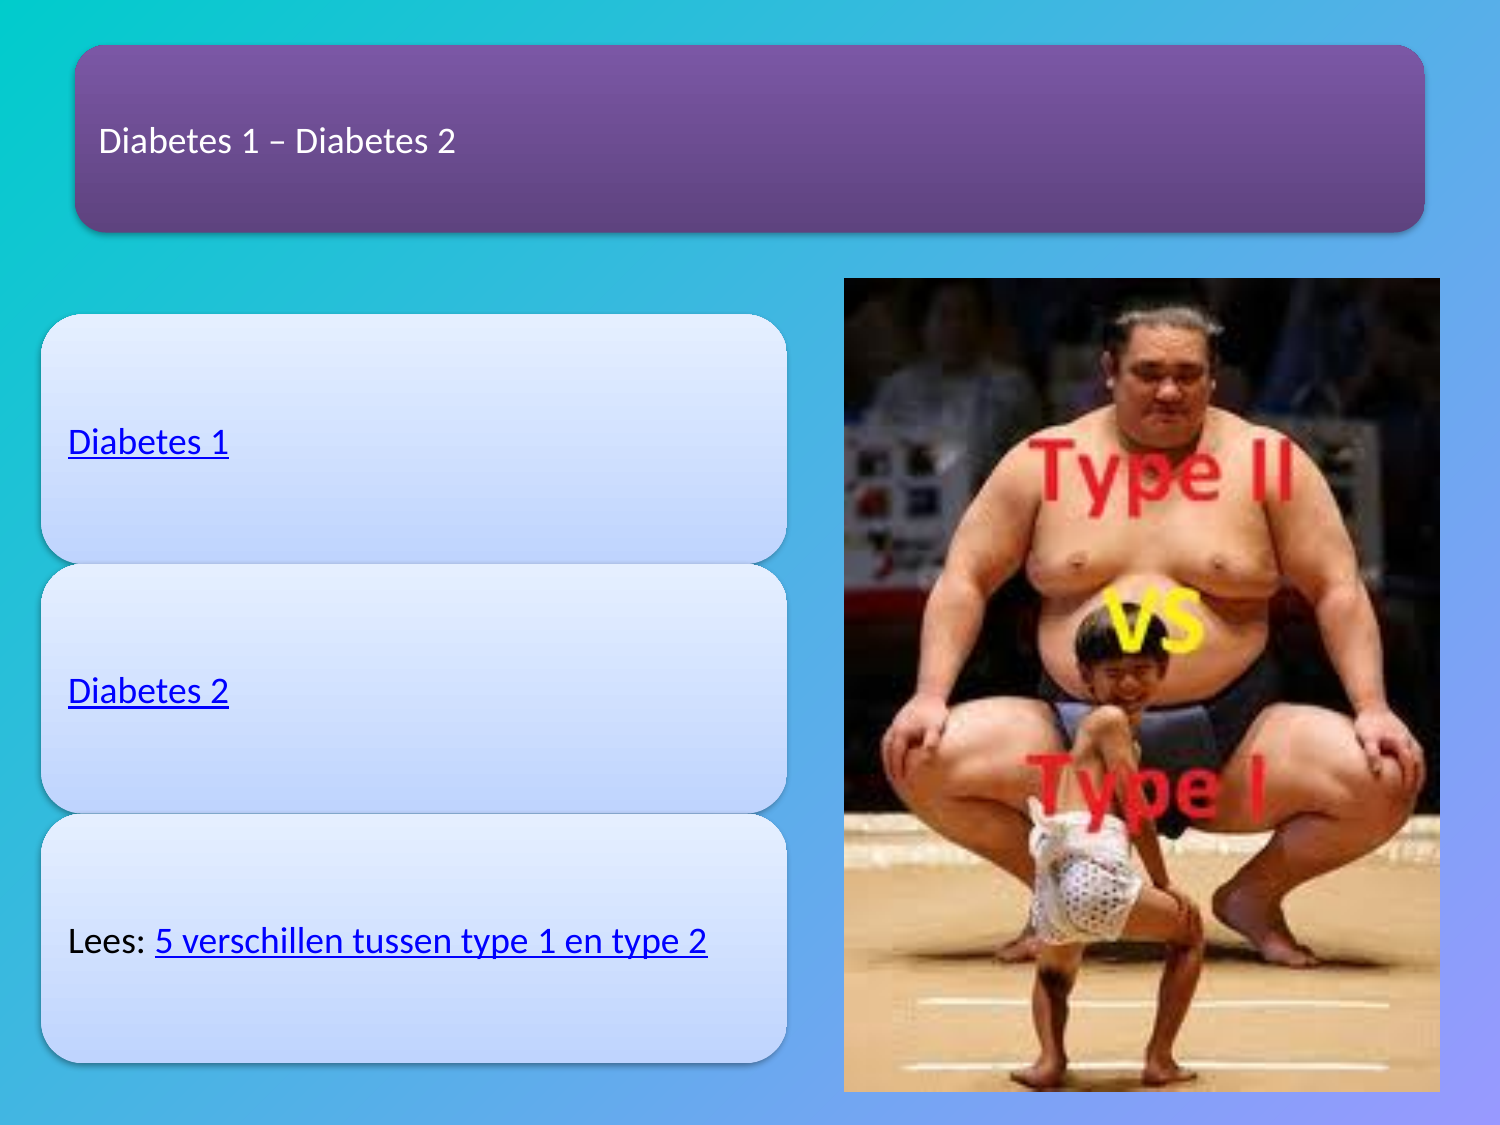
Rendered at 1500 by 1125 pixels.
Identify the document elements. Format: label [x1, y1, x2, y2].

picture [844, 278, 1441, 1092]
text_box [74, 44, 1426, 233]
list [40, 314, 788, 1064]
